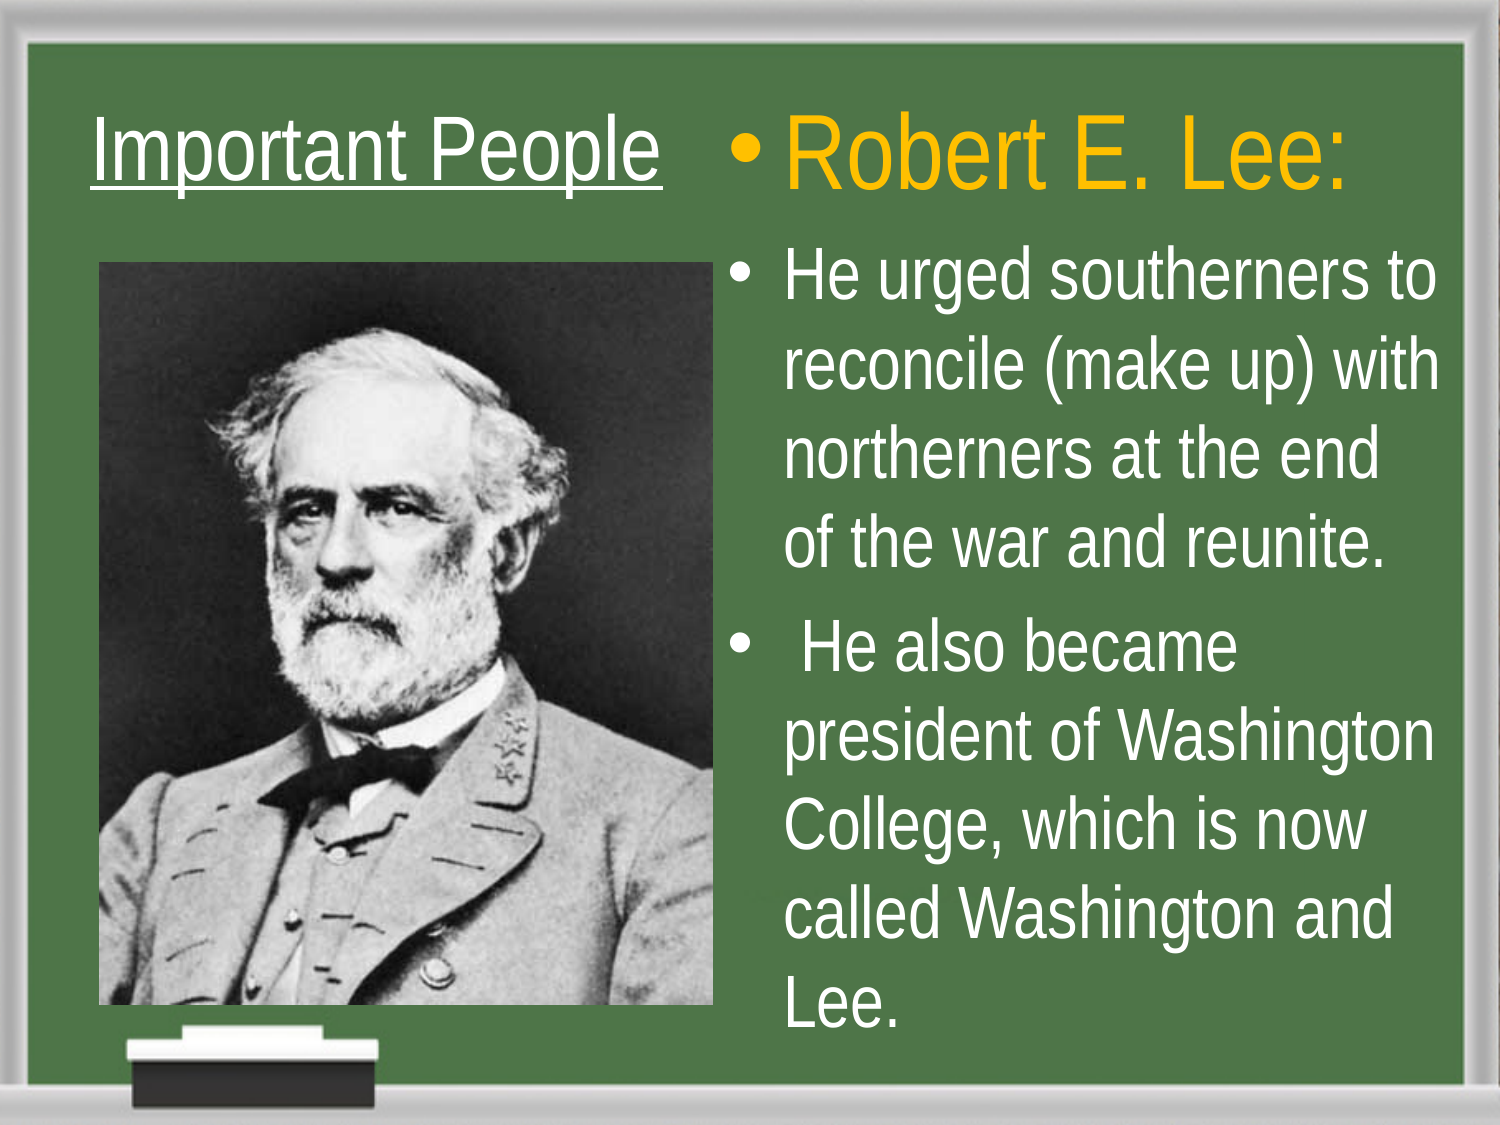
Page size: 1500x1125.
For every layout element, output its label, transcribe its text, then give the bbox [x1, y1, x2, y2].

list Robert E. Lee: He urged southerners to reconcile (make up) with northerners at the end of the war and reunite. He also became president of Washington College, which is now called Washington and Lee. [712, 74, 1463, 1088]
picture [0, 0, 1500, 1125]
title Important People [74, 49, 713, 238]
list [99, 262, 714, 1006]
